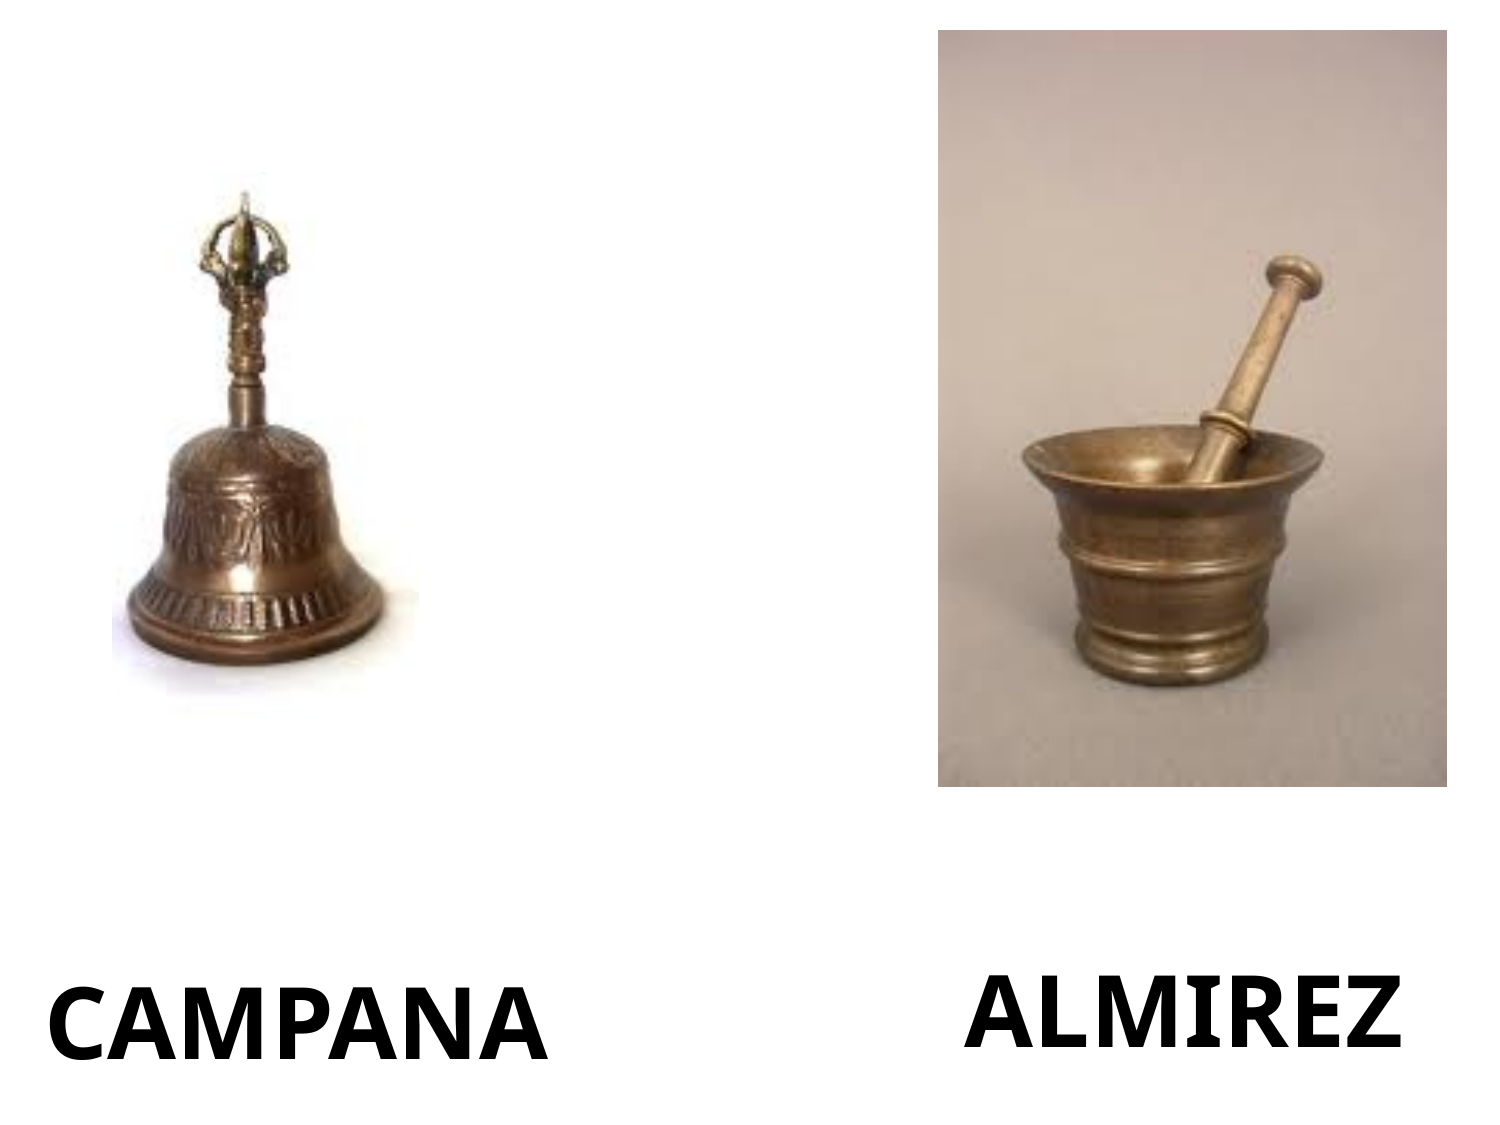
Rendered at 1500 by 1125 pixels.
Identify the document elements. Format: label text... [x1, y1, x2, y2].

text_box ALMIREZ [915, 940, 1453, 1076]
picture [111, 172, 420, 773]
text_box CAMPANA [29, 952, 567, 1087]
picture [938, 30, 1447, 788]
